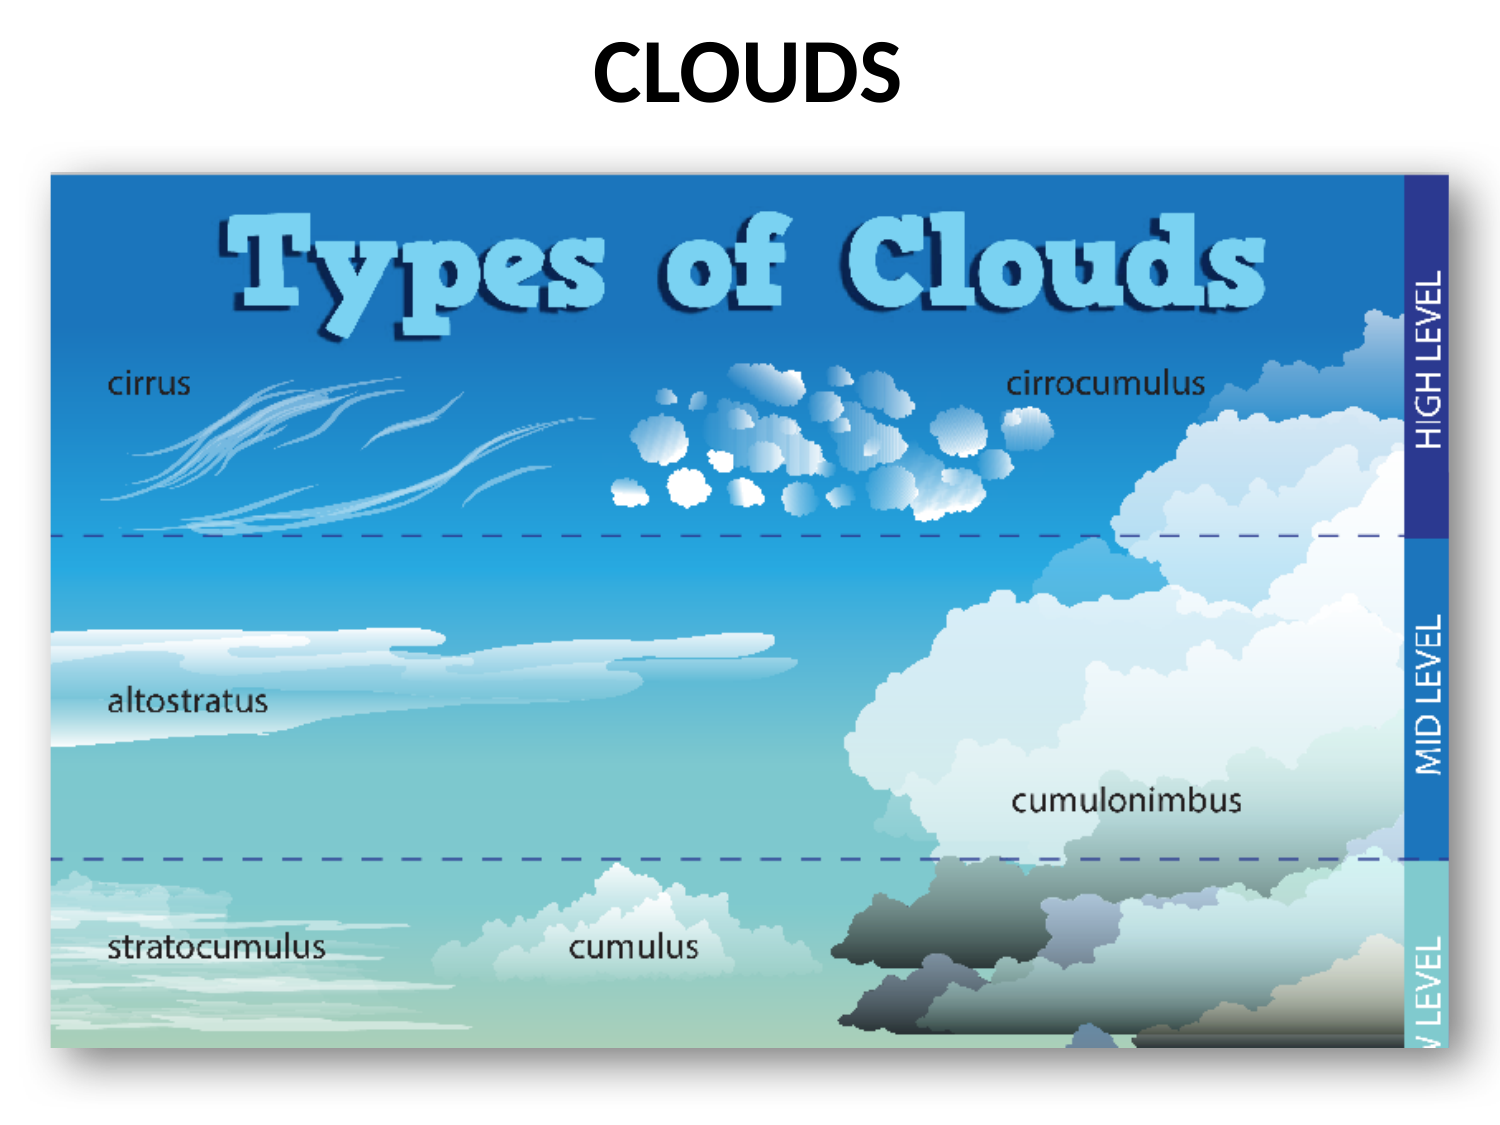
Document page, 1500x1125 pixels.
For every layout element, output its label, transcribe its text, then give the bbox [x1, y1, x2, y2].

title CLOUDS [73, 0, 1424, 157]
picture [50, 172, 1450, 1048]
